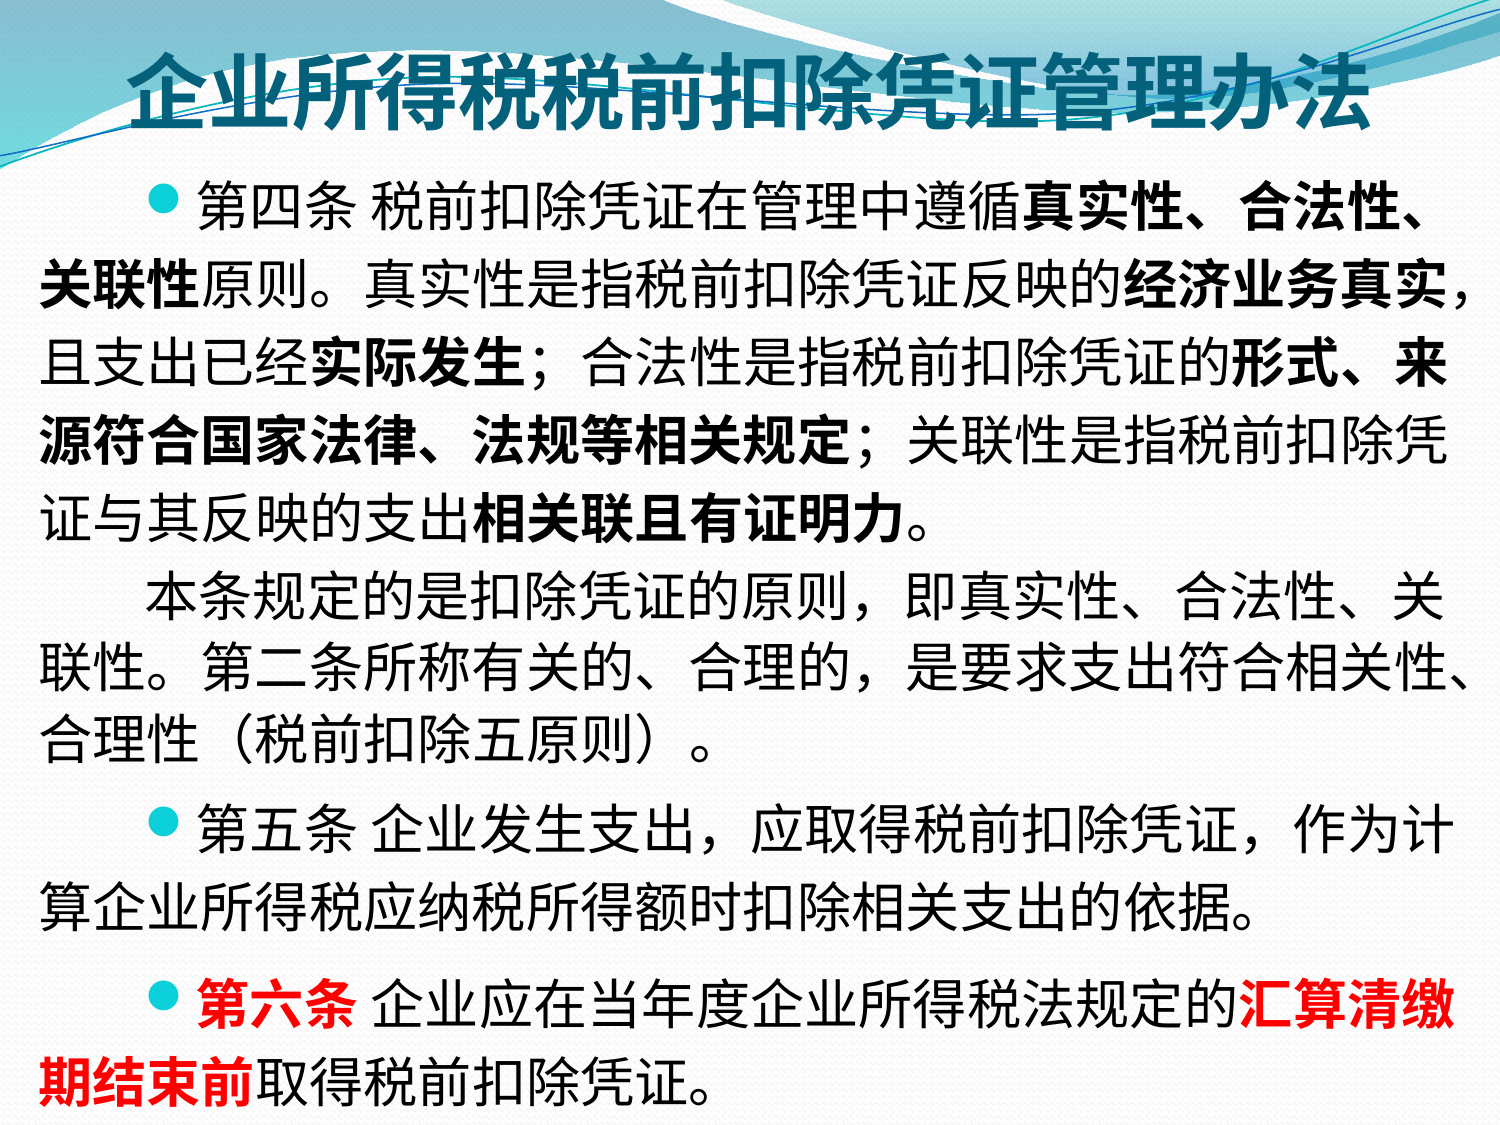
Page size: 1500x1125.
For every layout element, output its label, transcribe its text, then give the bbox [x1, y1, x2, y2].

list 第四条 税前扣除凭证在管理中遵循真实性、合法性、关联性原则。真实性是指税前扣除凭证反映的经济业务真实，且支出已经实际发生；合法性是指税前扣除凭证的形式、来源符合国家法律、法规等相关规定；关联性是指税前扣除凭证与其反映的支出相关联且有证明力。 本条规定的是扣除凭证的原则，即真实性、合法性、关联性。第二条所称有关的、合理的，是要求支出符合相关性、合理性（税前扣除五原则）。 第五条 企业发生支出，应取得税前扣除凭证，作为计算企业所得税应纳税所得额时扣除相关支出的依据。 第六条 企业应在当年度企业所得税法规定的汇算清缴期结束前取得税前扣除凭证。 [23, 152, 1477, 1090]
title 企业所得税税前扣除凭证管理办法 [75, 11, 1425, 141]
